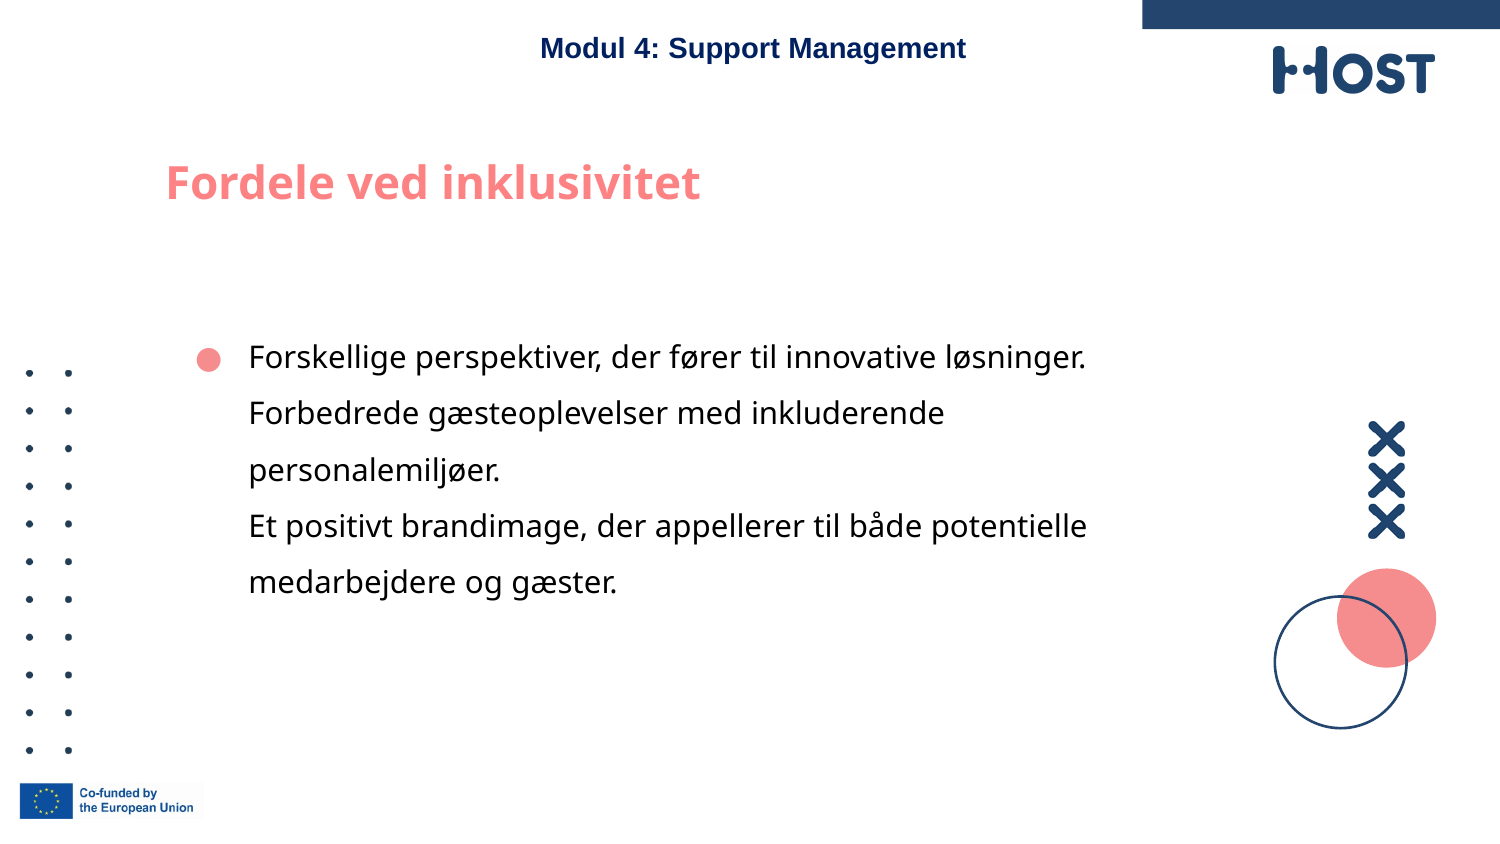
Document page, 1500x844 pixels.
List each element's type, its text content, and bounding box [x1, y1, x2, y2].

list Forskellige perspektiver, der fører til innovative løsninger. Forbedrede gæsteoplevelser med inkluderende personalemiljøer. Et positivt brandimage, der appellerer til både potentielle medarbejdere og gæster. [158, 258, 1207, 702]
picture [1368, 421, 1405, 539]
picture [0, 370, 204, 820]
title Fordele ved inklusivitet [150, 139, 1196, 253]
text_box Modul 4: Support Management [525, 10, 1054, 68]
picture [1273, 46, 1435, 94]
